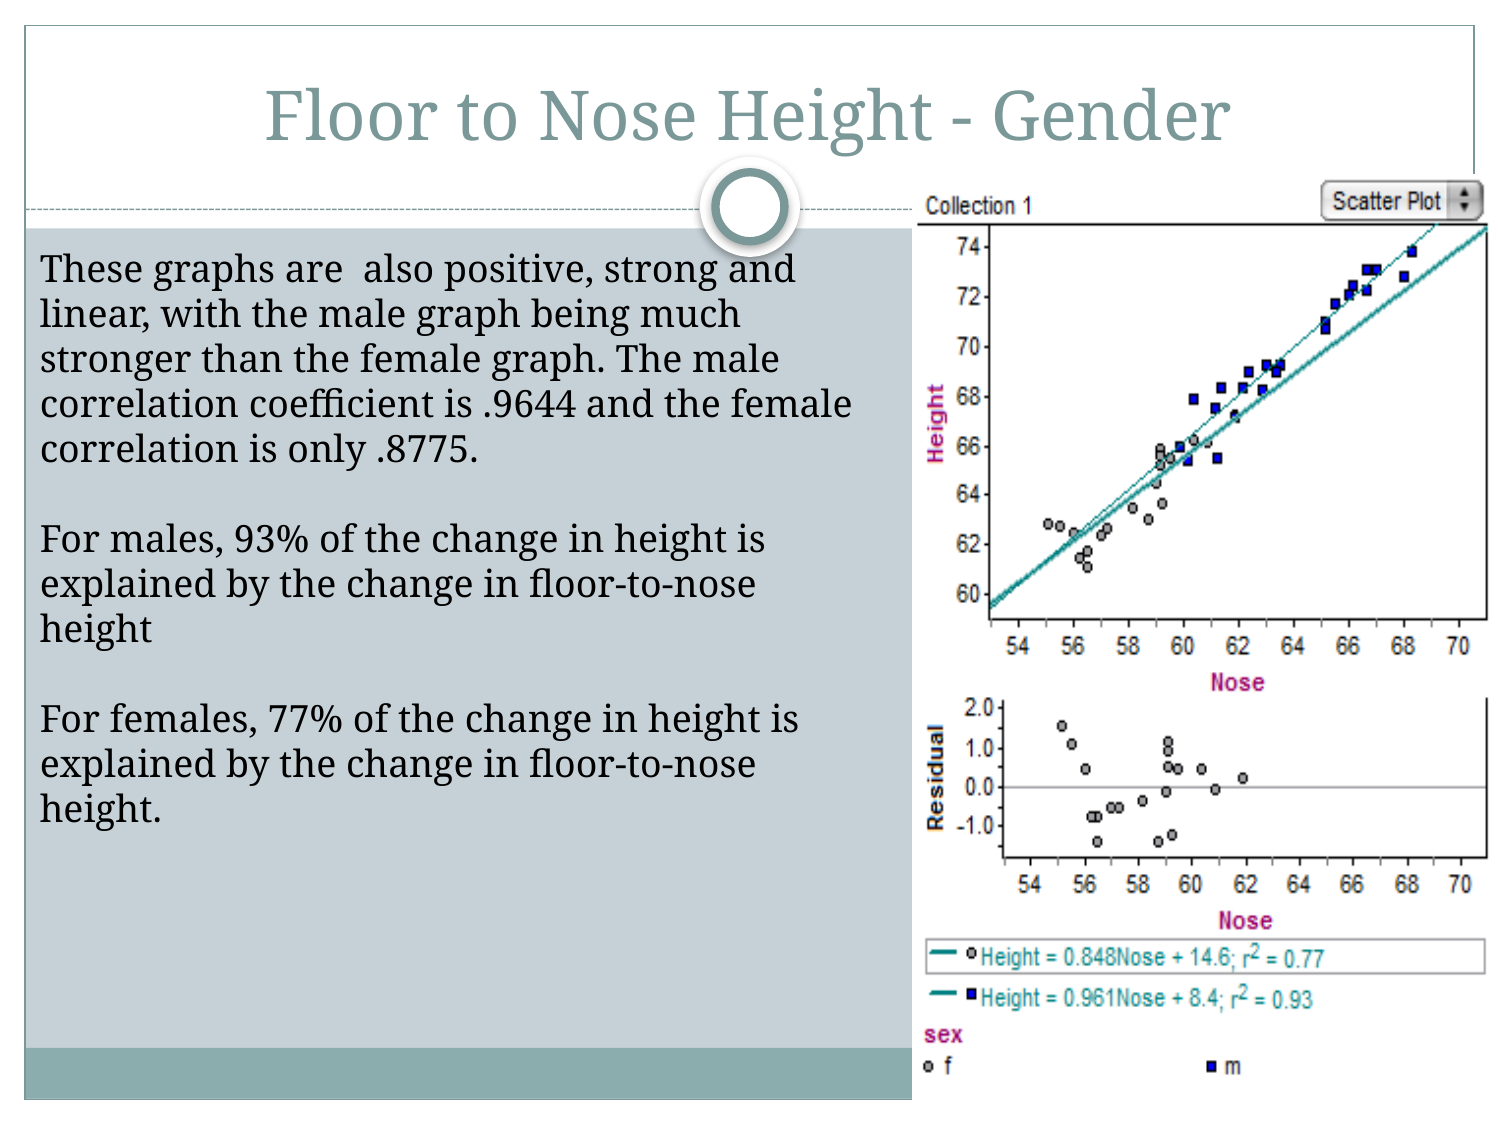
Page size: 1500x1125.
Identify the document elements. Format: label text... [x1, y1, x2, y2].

text_box These graphs are also positive, strong and linear, with the male graph being much stronger than the female graph. The male correlation coefficient is .9644 and the female correlation is only .8775. For males, 93% of the change in height is explained by the change in floor-to-nose height For females, 77% of the change in height is explained by the change in floor-to-nose height. [24, 237, 888, 838]
title Floor to Nose Height - Gender [49, 37, 1450, 162]
picture [912, 174, 1500, 1101]
